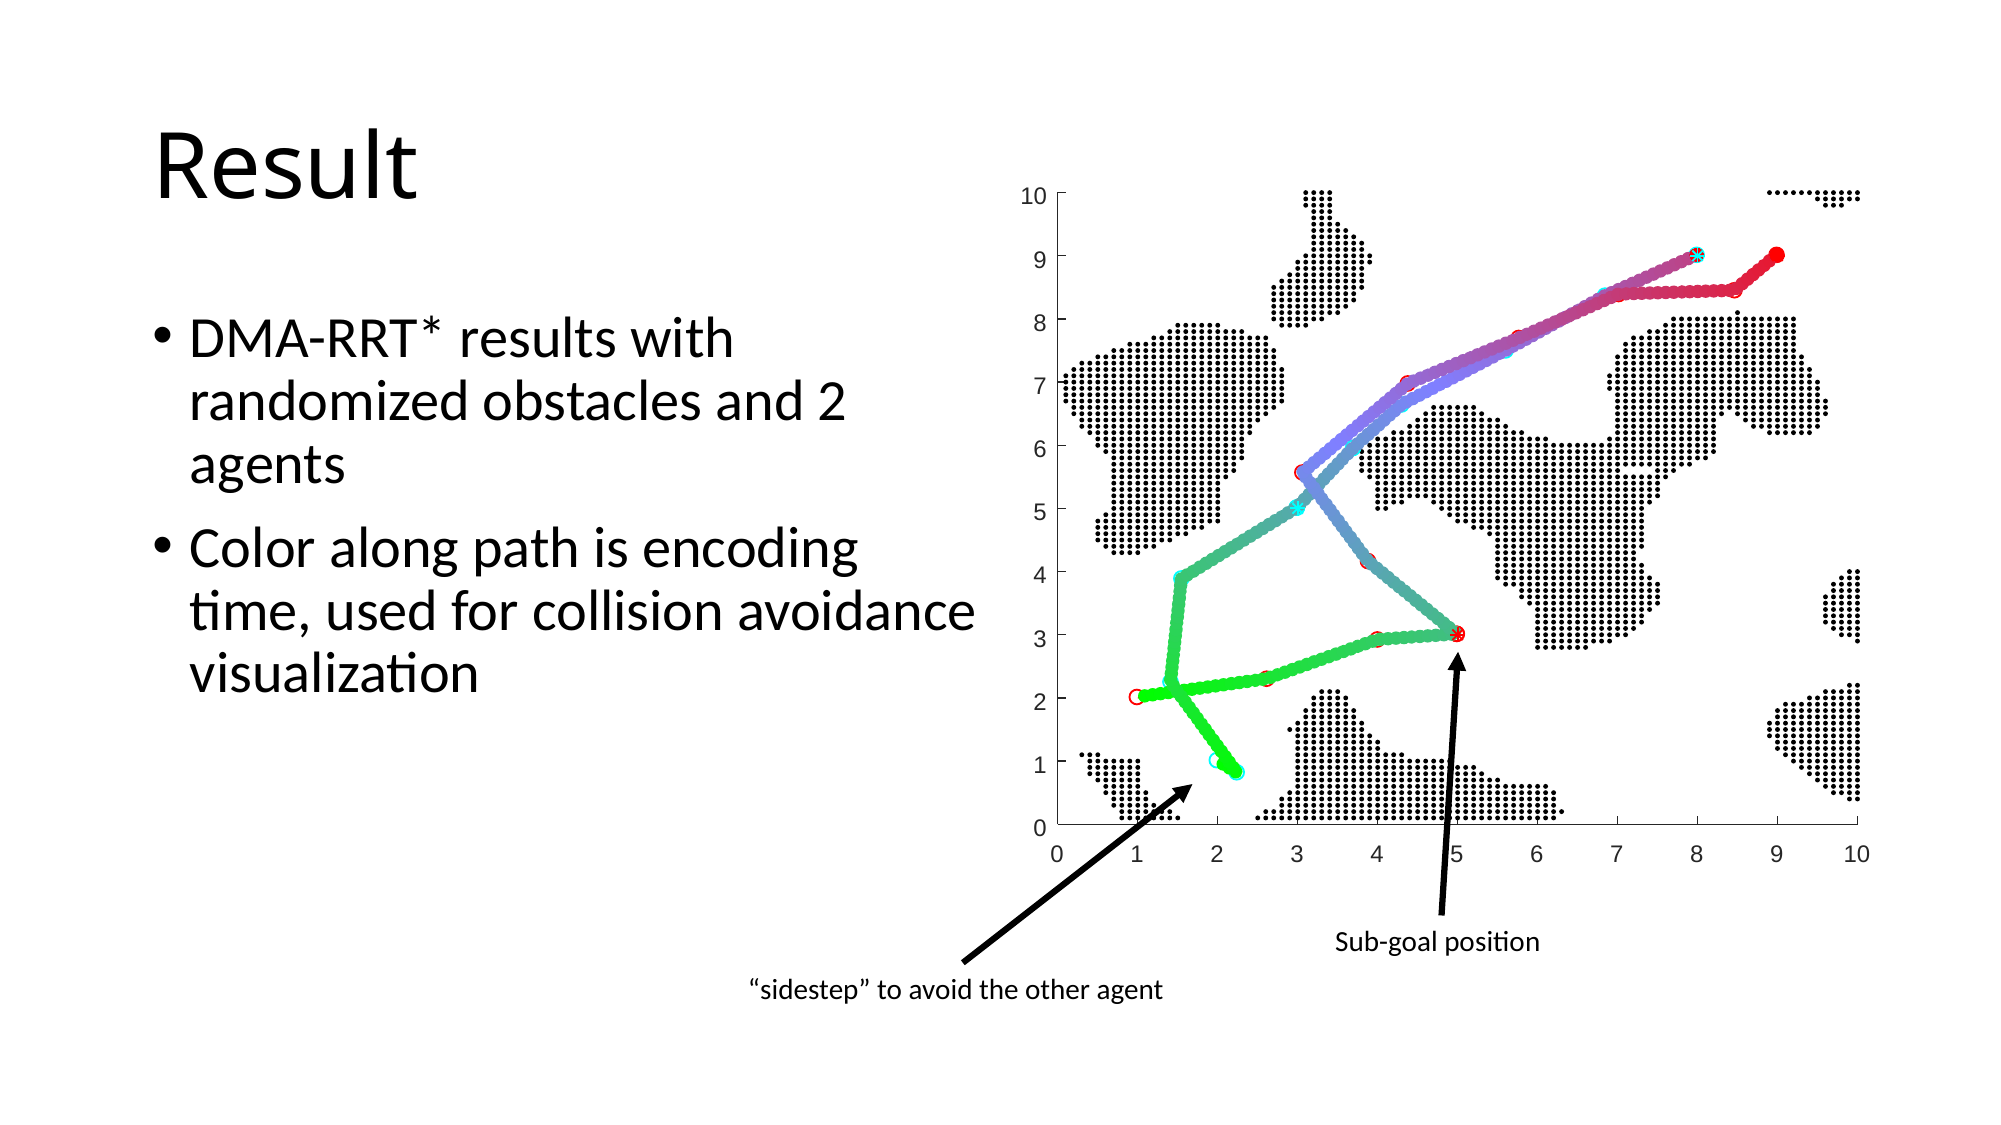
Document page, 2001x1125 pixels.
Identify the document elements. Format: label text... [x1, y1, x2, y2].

picture [923, 135, 1954, 908]
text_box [1441, 651, 1459, 916]
text_box “sidestep” to avoid the other agent [733, 962, 1193, 1013]
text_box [962, 783, 1193, 963]
title Result [137, 59, 1863, 278]
text_box Sub-goal position [1320, 915, 1563, 966]
list DMA-RRT* results with randomized obstacles and 2 agents Color along path is encoding time, used for collision avoidance visualization [137, 299, 1000, 1014]
